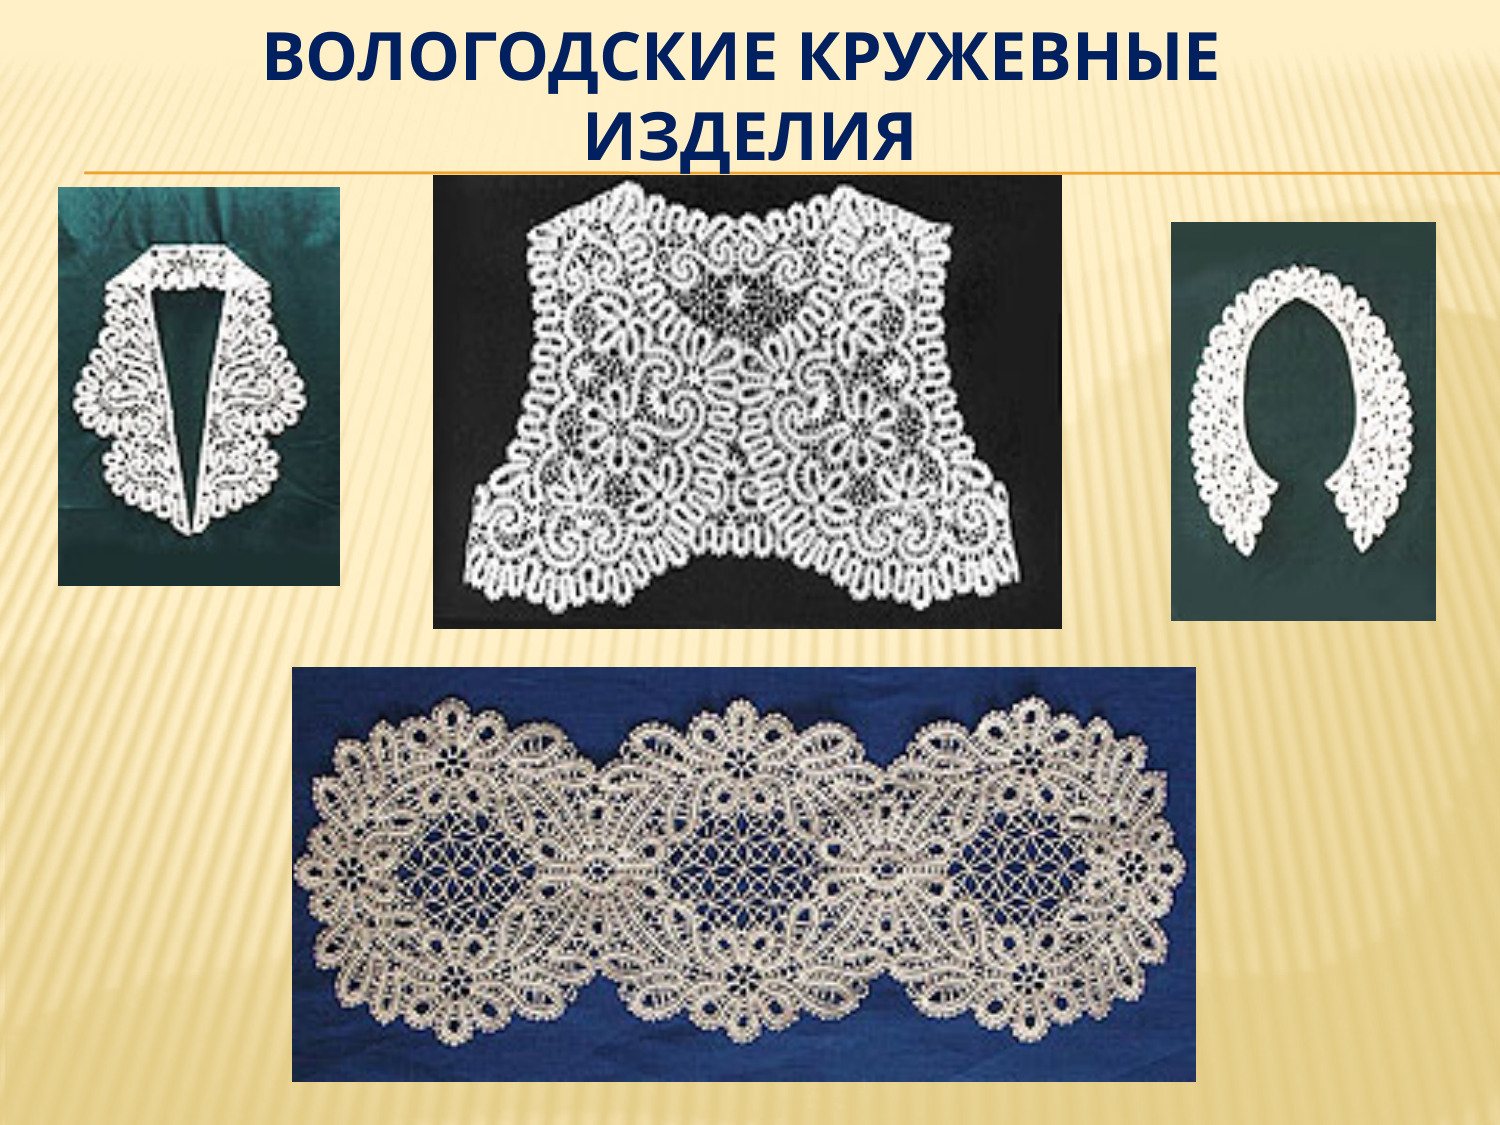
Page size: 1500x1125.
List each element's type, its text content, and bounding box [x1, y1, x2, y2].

picture [292, 667, 1196, 1082]
title Вологодские кружевные изделия [75, 35, 1425, 153]
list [58, 187, 341, 587]
picture [1171, 222, 1436, 622]
picture [433, 175, 1063, 629]
